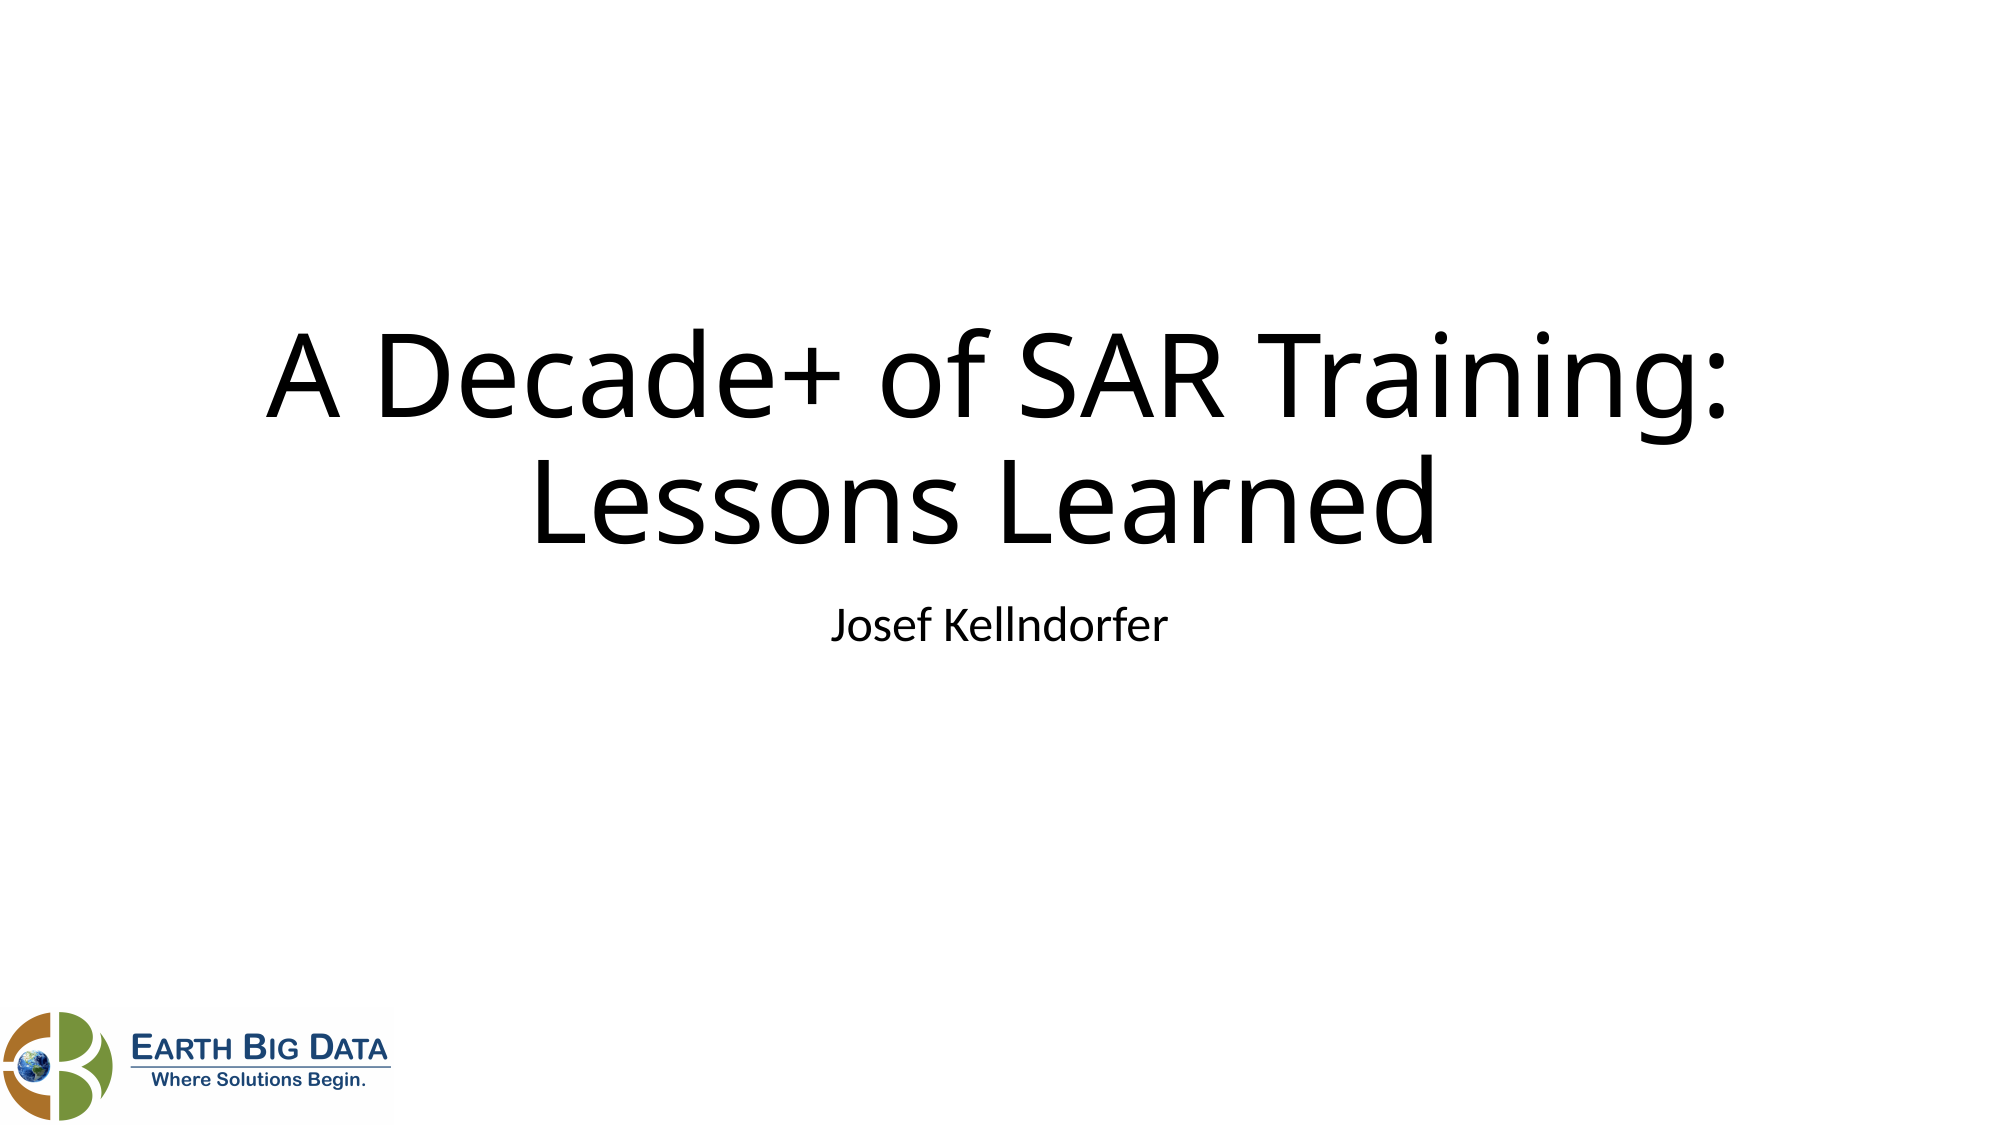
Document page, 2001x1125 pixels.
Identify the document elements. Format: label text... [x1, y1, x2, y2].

subtitle Josef Kellndorfer [249, 590, 1750, 863]
title A Decade+ of SAR Training: Lessons Learned [249, 184, 1750, 576]
picture [0, 1007, 394, 1125]
